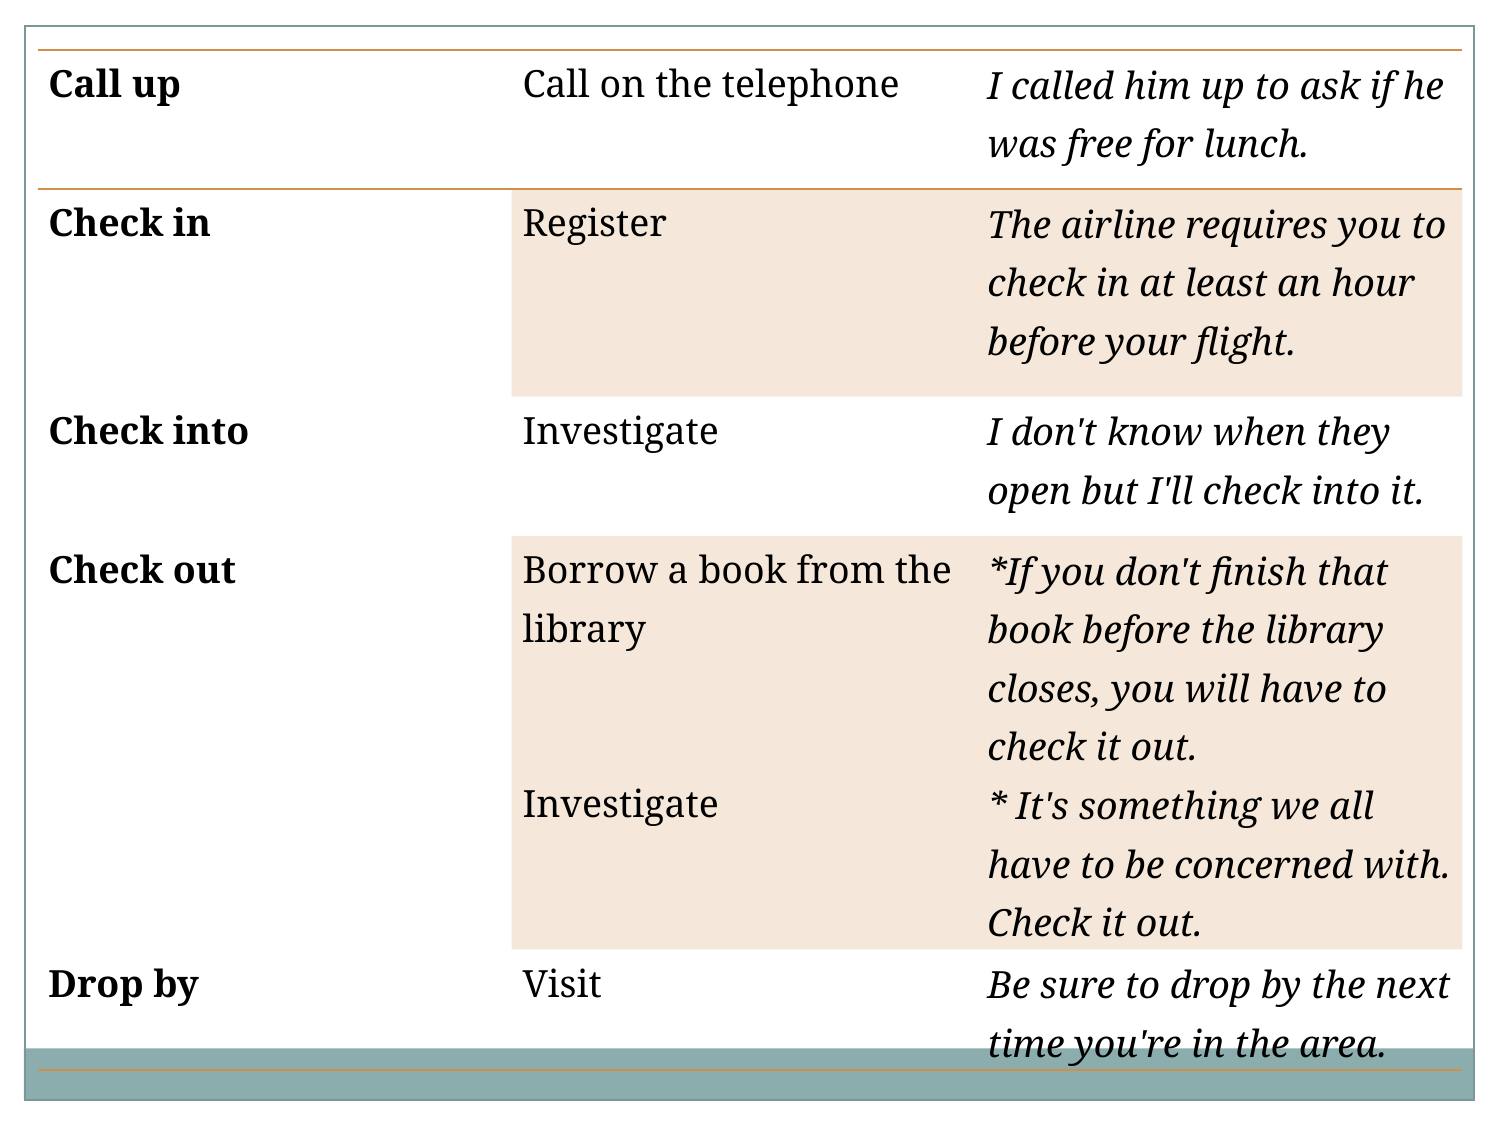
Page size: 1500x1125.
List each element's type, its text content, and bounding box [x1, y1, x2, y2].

table_cell Borrow a book from the library Investigate [512, 536, 986, 949]
table_cell Be sure to drop by the next time you're in the area. [986, 949, 1462, 1069]
table_header Call up [38, 51, 512, 188]
table_cell Register [512, 190, 986, 397]
table_cell Drop by [38, 949, 512, 1069]
table_cell *If you don't finish that book before the library closes, you will have to check it out. * It's something we all have to be concerned with. Check it out. [986, 536, 1462, 949]
table_cell Investigate [512, 397, 986, 536]
table_cell Check in [38, 190, 512, 397]
table_header Call on the telephone [512, 51, 986, 188]
table_header I called him up to ask if he was free for lunch. [986, 51, 1462, 188]
table_cell Visit [512, 949, 986, 1069]
table_cell Check into [38, 397, 512, 536]
table_cell Check out [38, 536, 512, 949]
table_cell The airline requires you to check in at least an hour before your flight. [986, 190, 1462, 397]
table_cell I don't know when they open but I'll check into it. [986, 397, 1462, 536]
